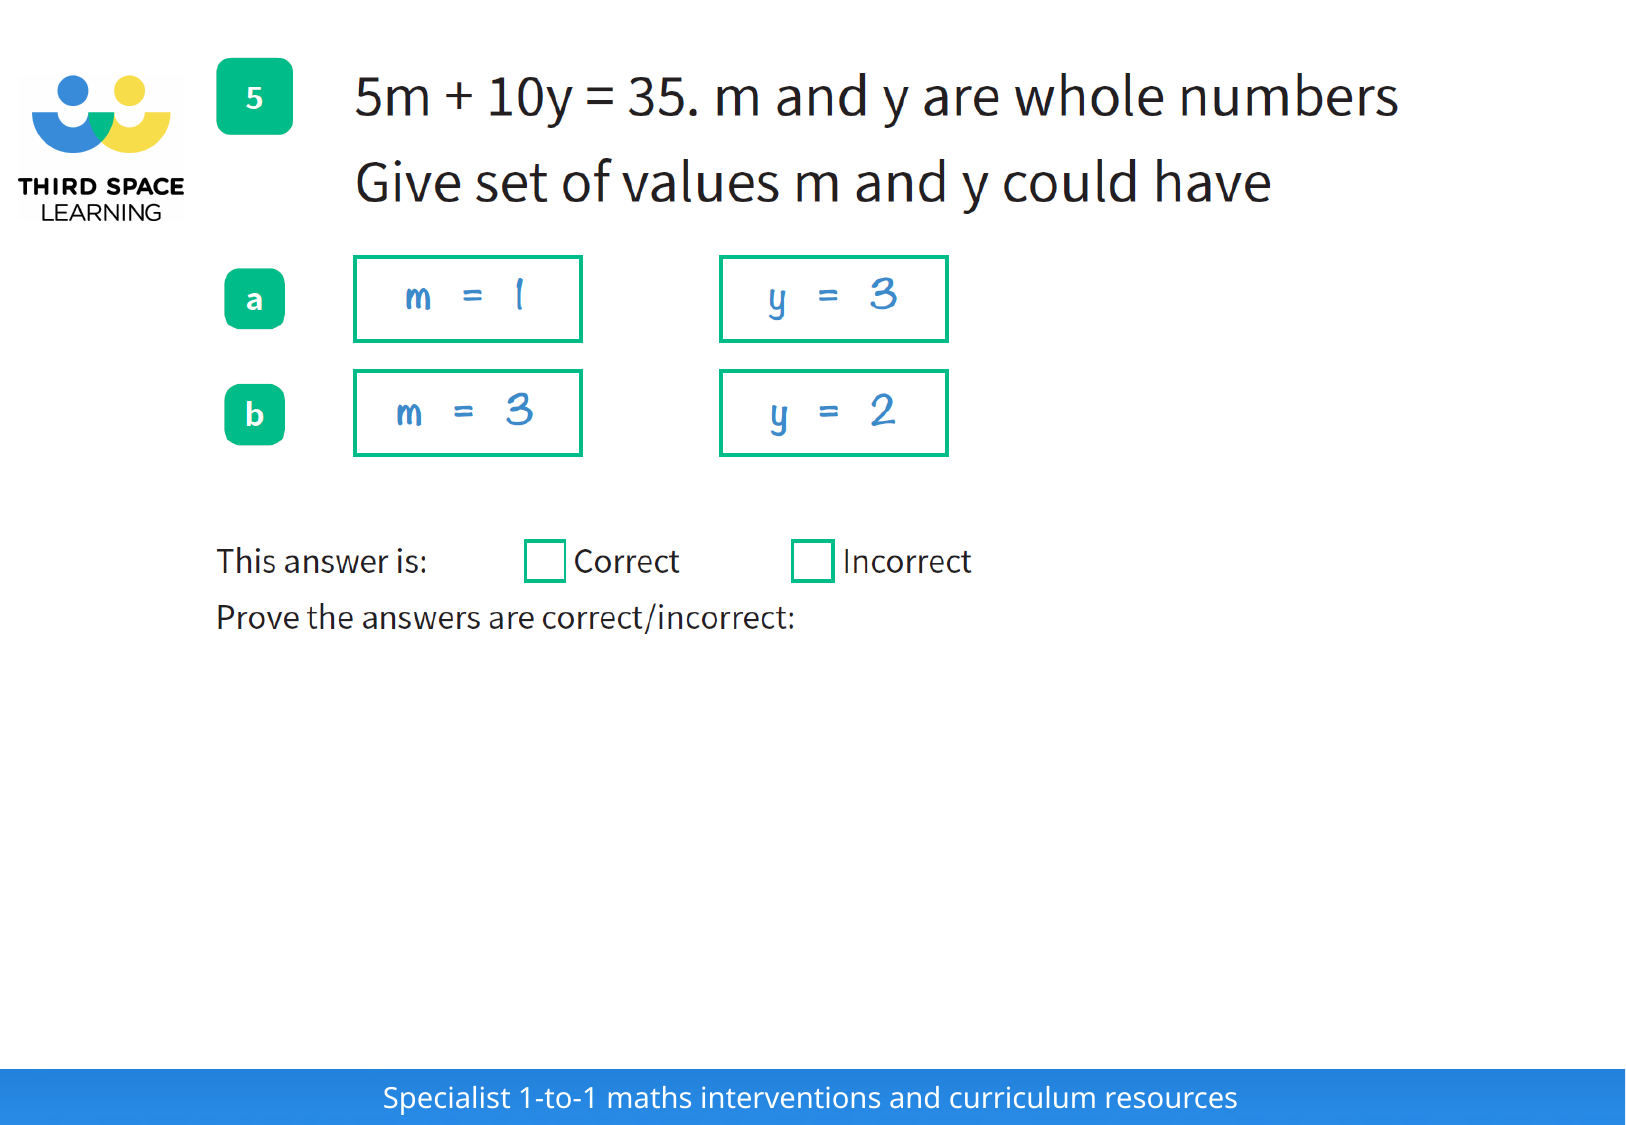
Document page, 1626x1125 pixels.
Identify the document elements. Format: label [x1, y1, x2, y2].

picture [18, 75, 184, 221]
picture [208, 49, 1515, 641]
picture [0, 1069, 1626, 1125]
